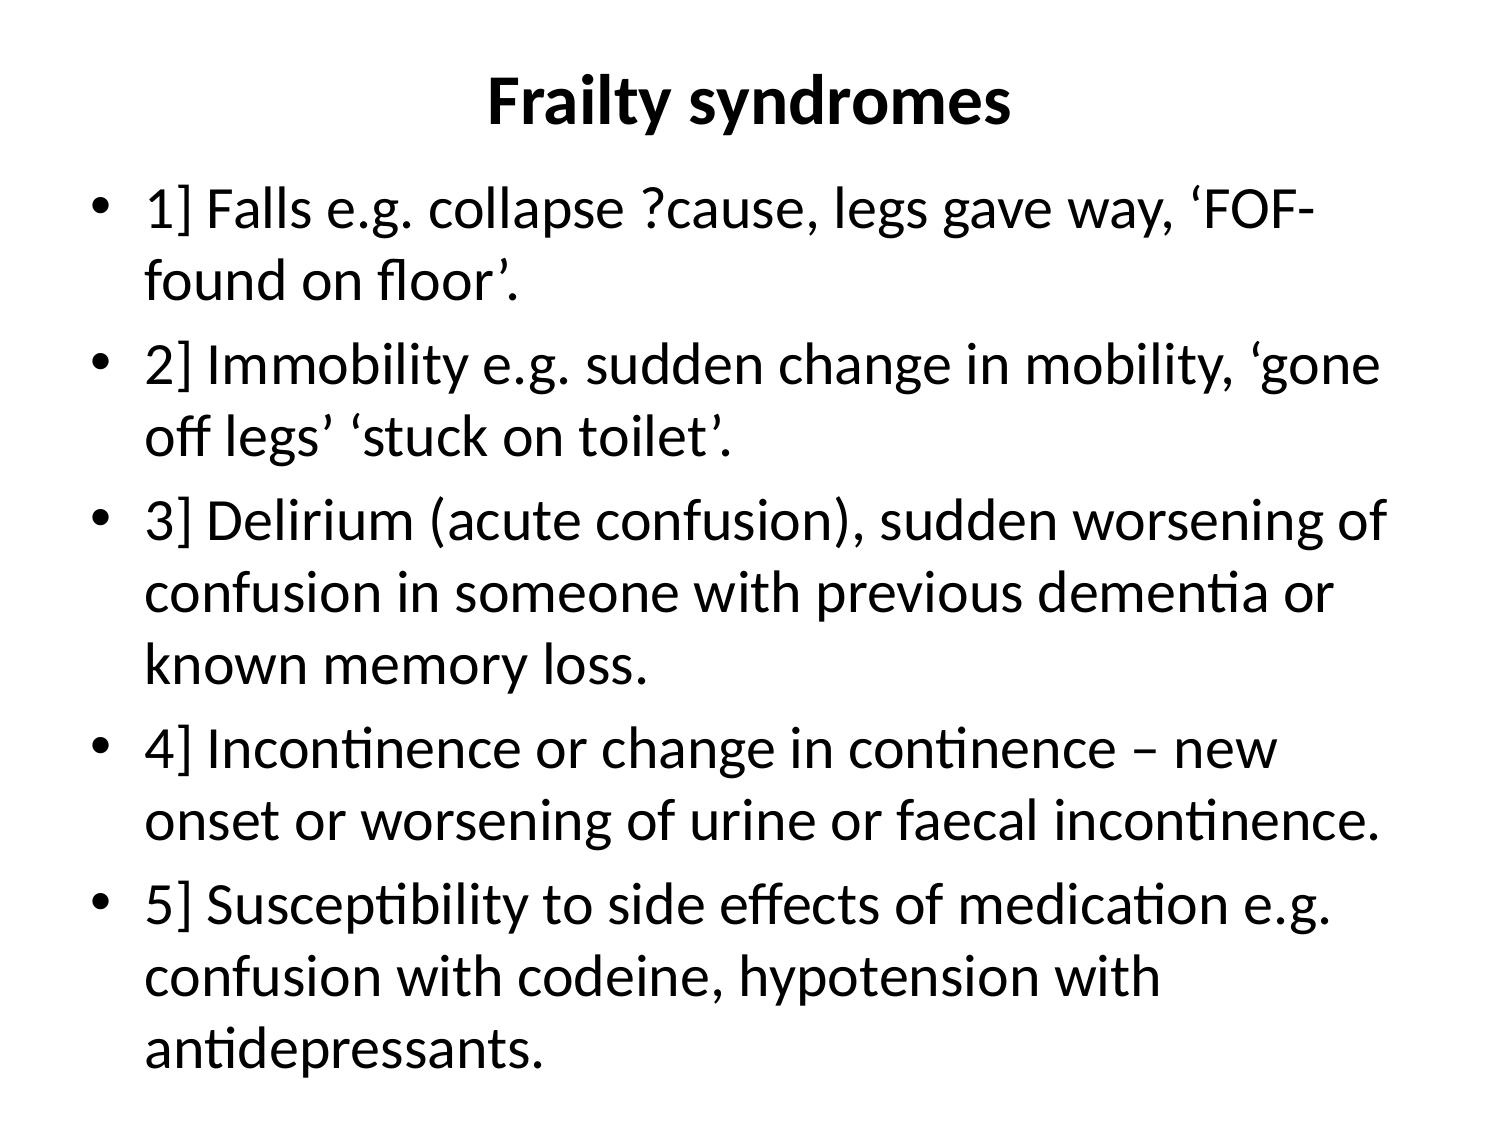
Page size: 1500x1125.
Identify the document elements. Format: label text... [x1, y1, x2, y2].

title Frailty syndromes [75, 45, 1425, 160]
list 1] Falls e.g. collapse ?cause, legs gave way, ‘FOF- found on floor’. 2] Immobility e.g. sudden change in mobility, ‘gone off legs’ ‘stuck on toilet’. 3] Delirium (acute confusion), sudden worsening of confusion in someone with previous dementia or known memory loss. 4] Incontinence or change in continence – new onset or worsening of urine or faecal incontinence. 5] Susceptibility to side effects of medication e.g. confusion with codeine, hypotension with antidepressants. [75, 160, 1425, 1094]
